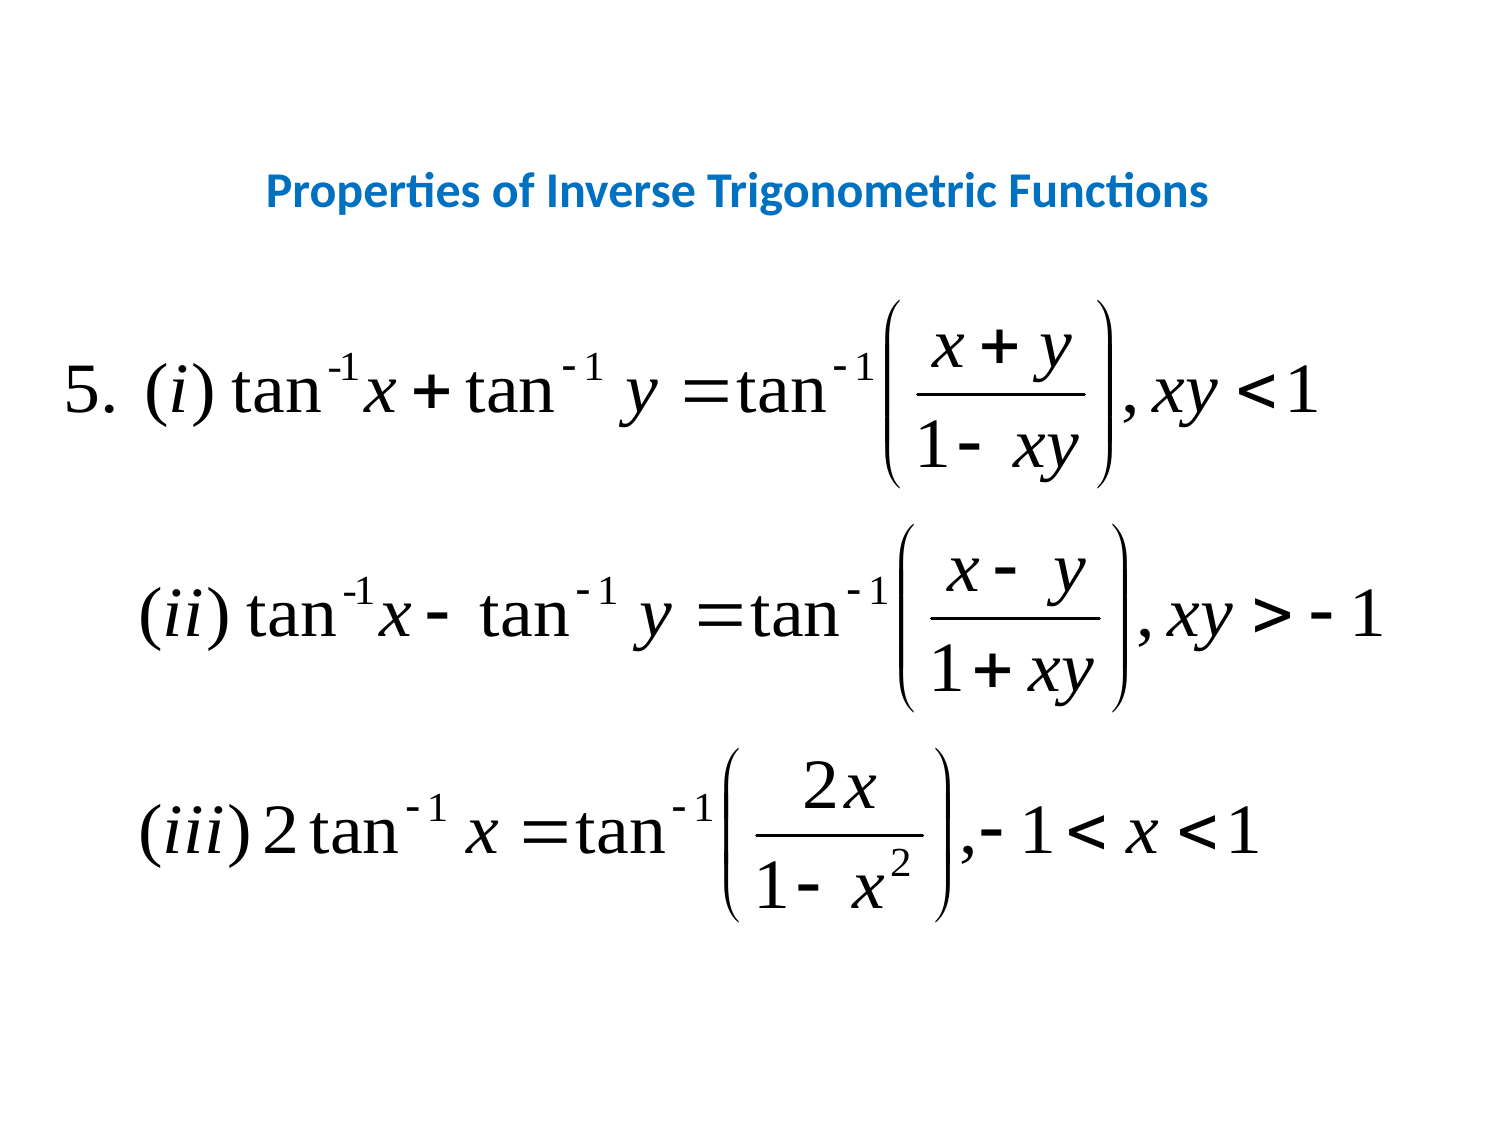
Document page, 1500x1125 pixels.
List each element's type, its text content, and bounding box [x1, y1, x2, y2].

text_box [54, 287, 1396, 938]
text_box Properties of Inverse Trigonometric Functions [237, 149, 1238, 225]
